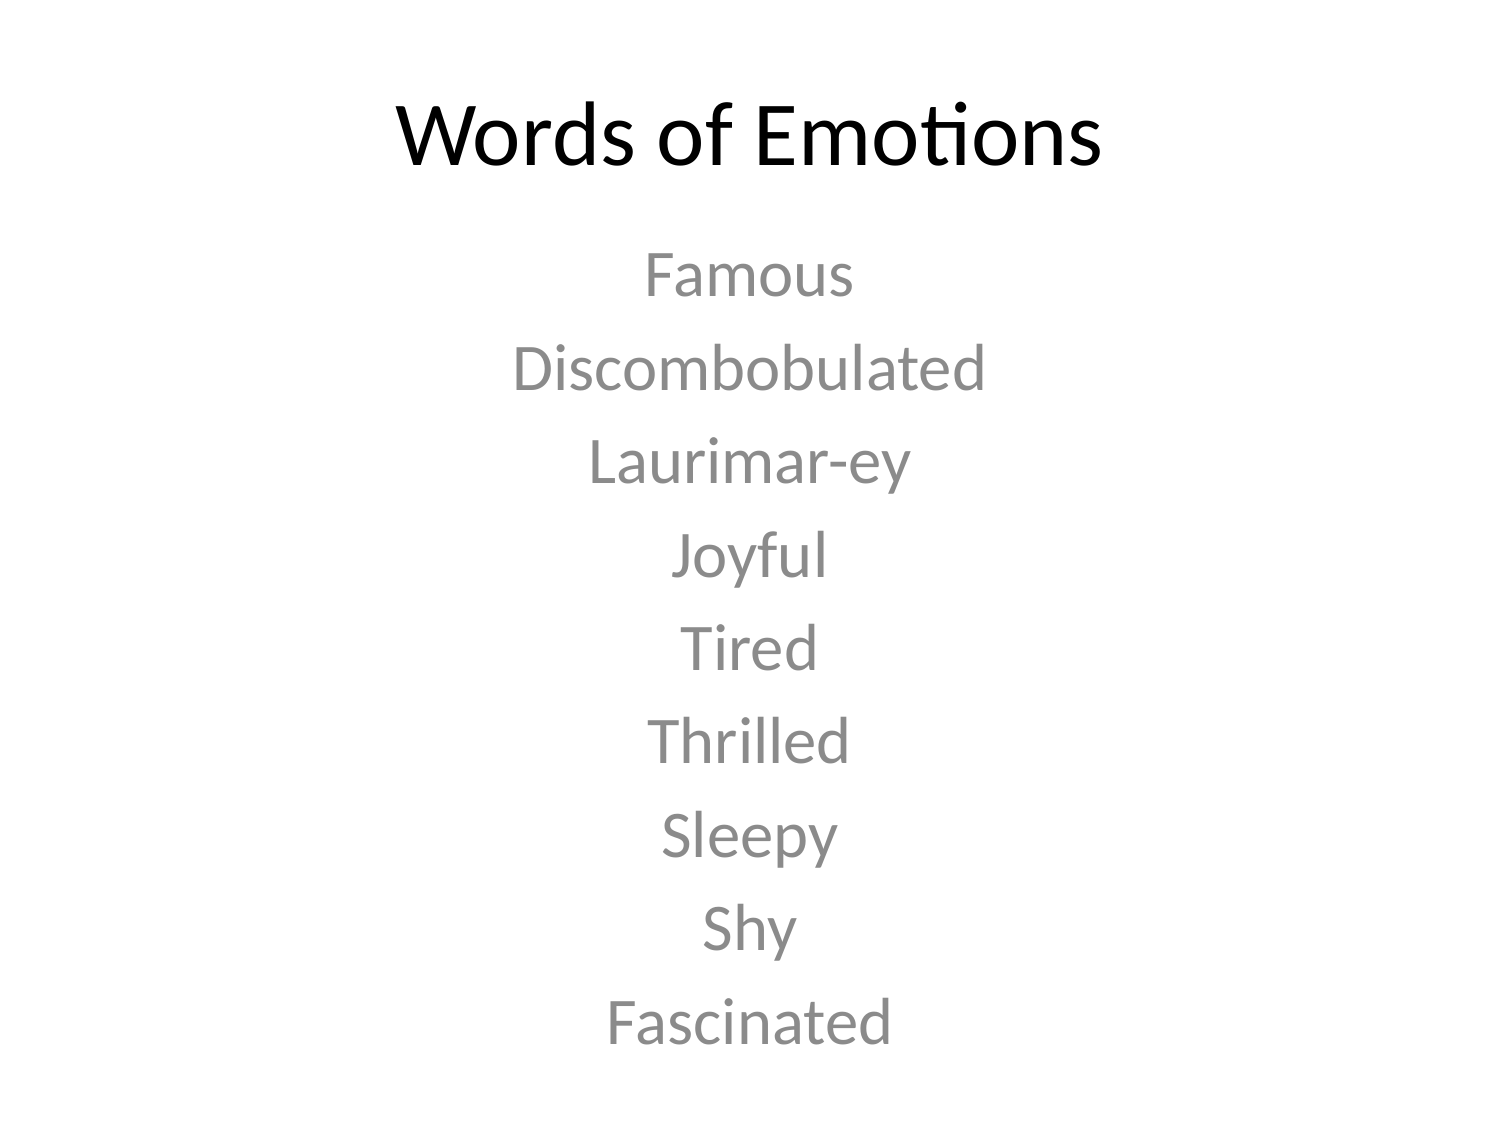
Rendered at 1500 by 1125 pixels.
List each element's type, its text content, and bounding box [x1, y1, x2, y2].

subtitle Famous Discombobulated Laurimar-ey Joyful Tired Thrilled Sleepy Shy Fascinated [225, 222, 1275, 1125]
title Words of Emotions [112, 46, 1388, 211]
